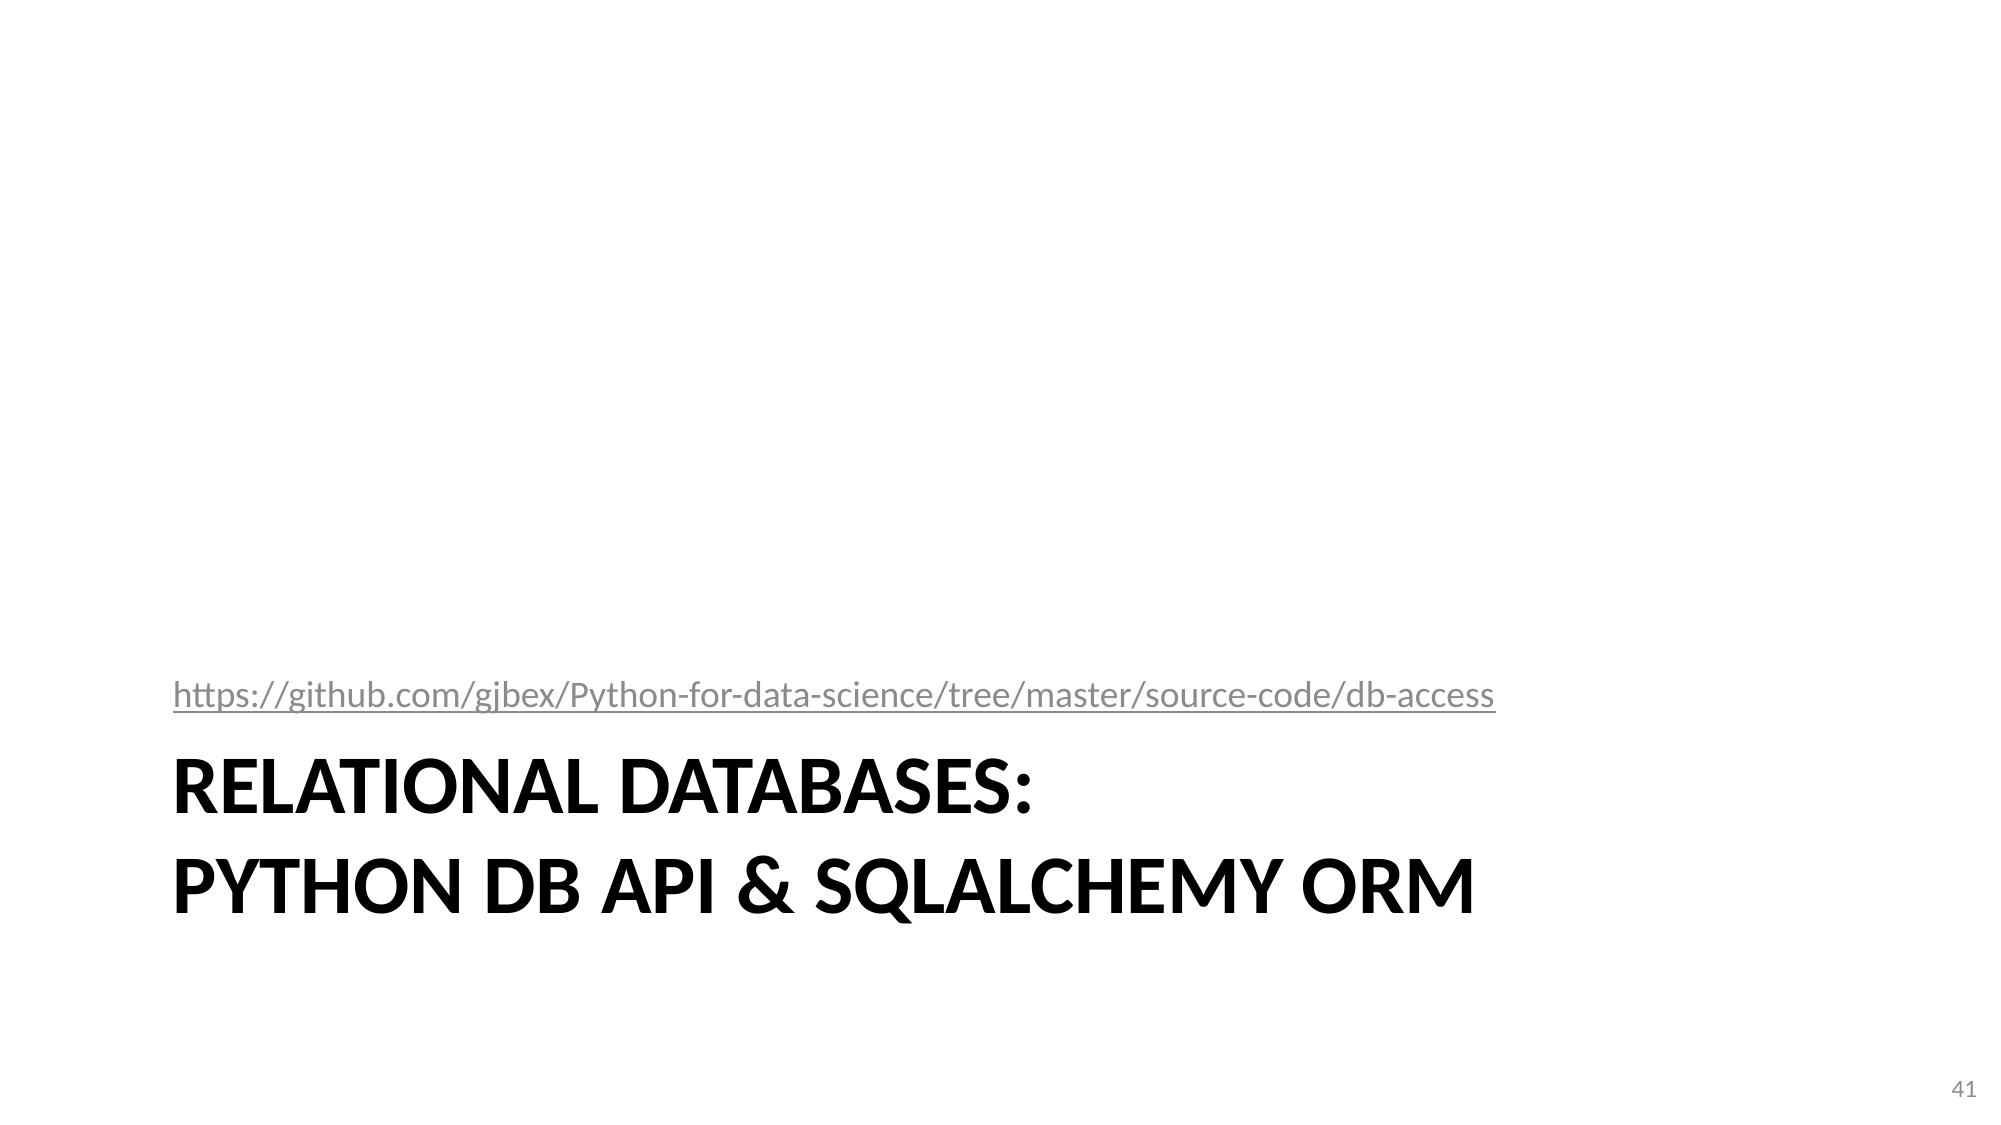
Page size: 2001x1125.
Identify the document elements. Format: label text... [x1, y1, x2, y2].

list https://github.com/gjbex/Python-for-data-science/tree/master/source-code/db-access [157, 476, 1858, 723]
title Relational databases: Python DB API & SQLAlchemy ORM [157, 723, 1858, 947]
slide_number 41 [1525, 1057, 1993, 1118]
